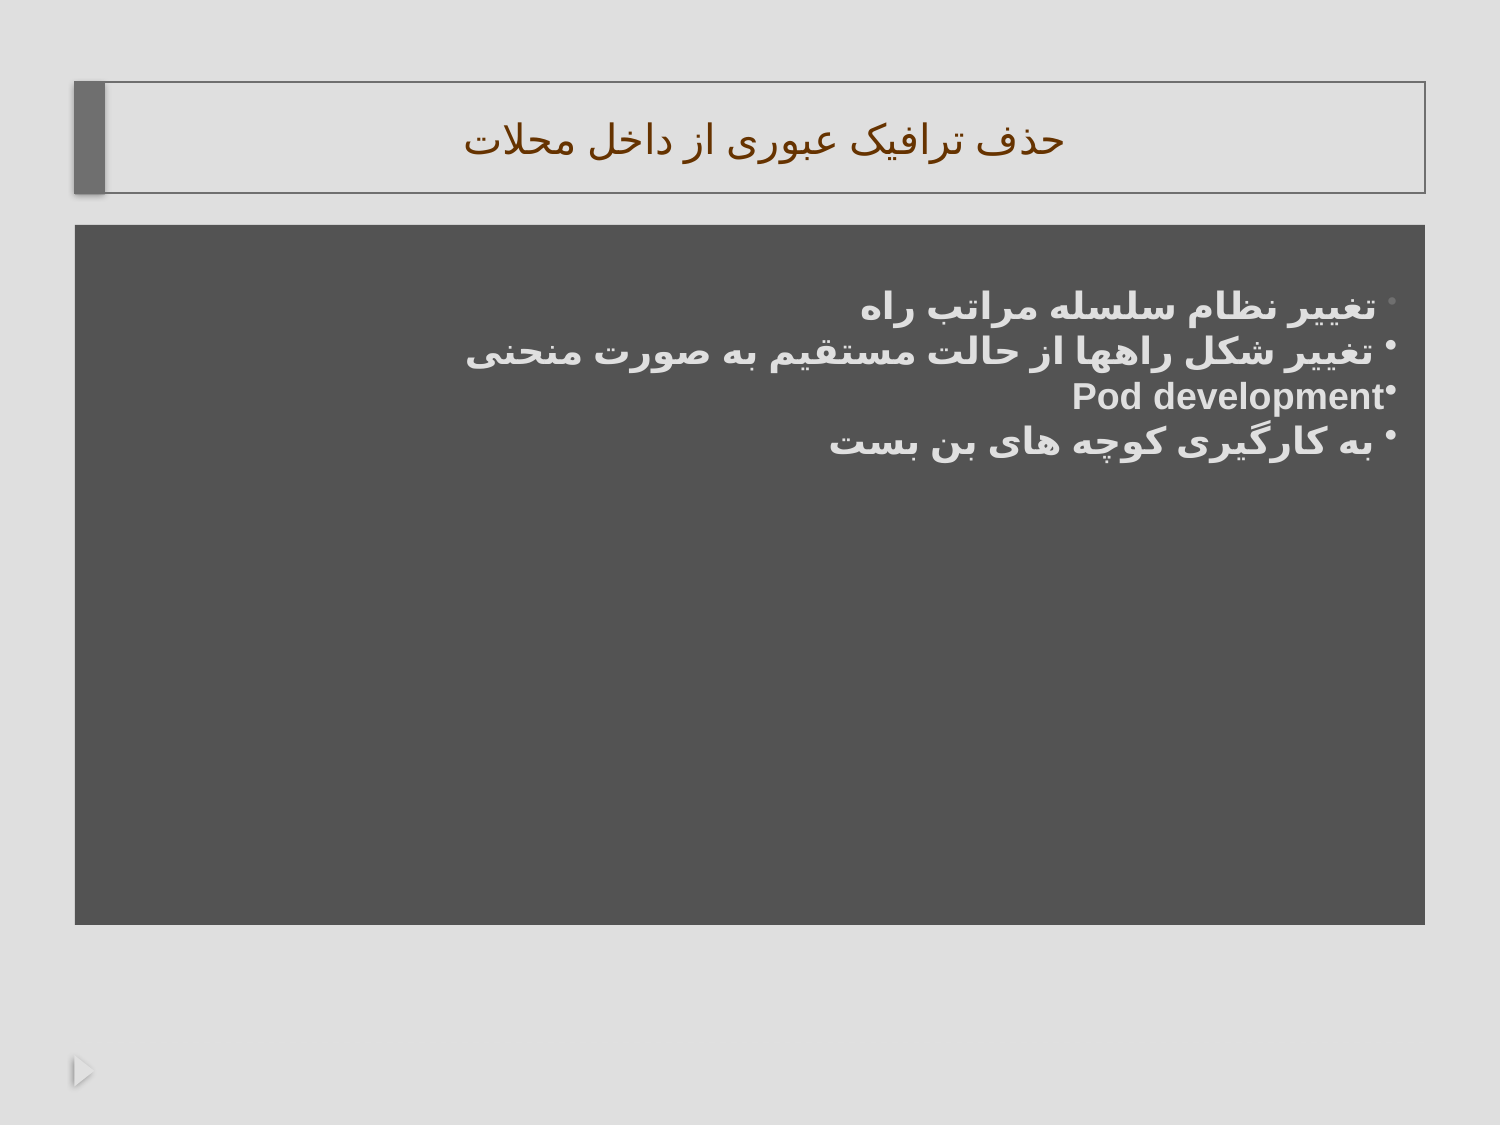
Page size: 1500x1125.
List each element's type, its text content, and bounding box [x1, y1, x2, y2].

text_box [73, 223, 1427, 927]
text_box حذف ترافیک عبوری از داخل محلات [74, 82, 1425, 193]
text_box تغییر نظام سلسله مراتب راه تغییر شکل راهها از حالت مستقیم به صورت منحنی Pod development به کارگیری کوچه های بن بست [337, 274, 1413, 591]
